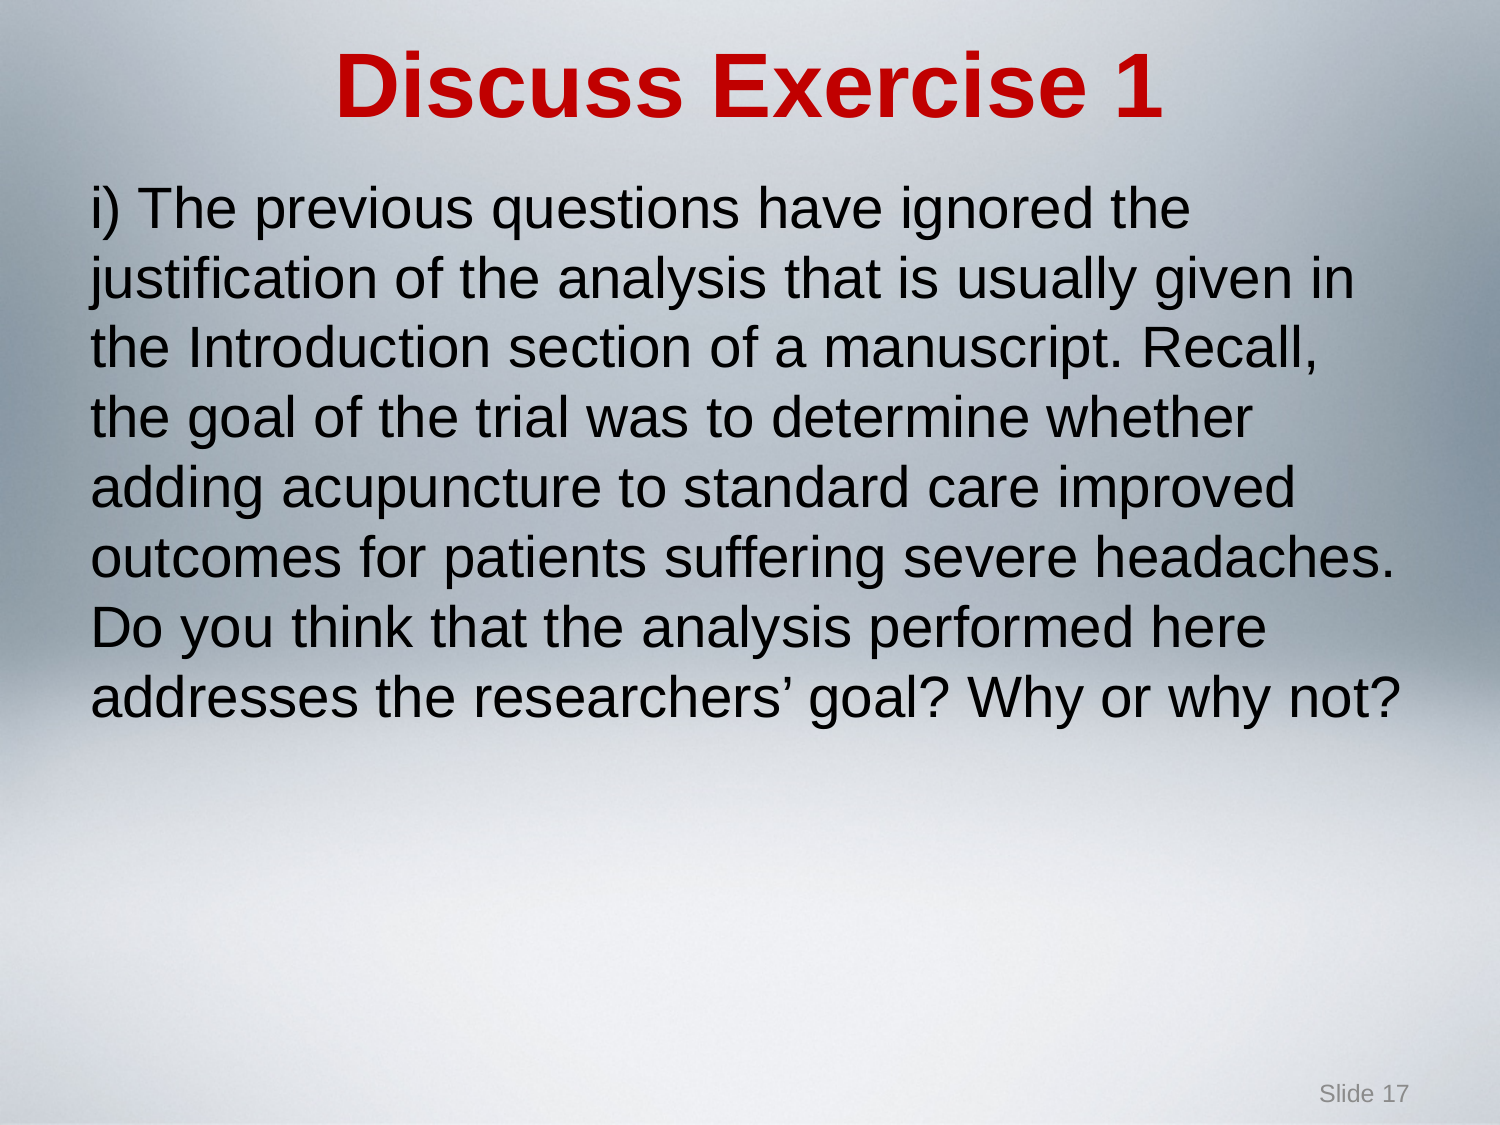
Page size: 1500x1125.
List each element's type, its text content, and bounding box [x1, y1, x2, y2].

title Discuss Exercise 1 [75, 12, 1425, 150]
list i) The previous questions have ignored the justification of the analysis that is usually given in the Introduction section of a manuscript. Recall, the goal of the trial was to determine whether adding acupuncture to standard care improved outcomes for patients suffering severe headaches. Do you think that the analysis performed here addresses the researchers’ goal? Why or why not? [75, 162, 1425, 1005]
picture [0, 0, 1500, 1125]
slide_number Slide 17 [1074, 1062, 1425, 1123]
